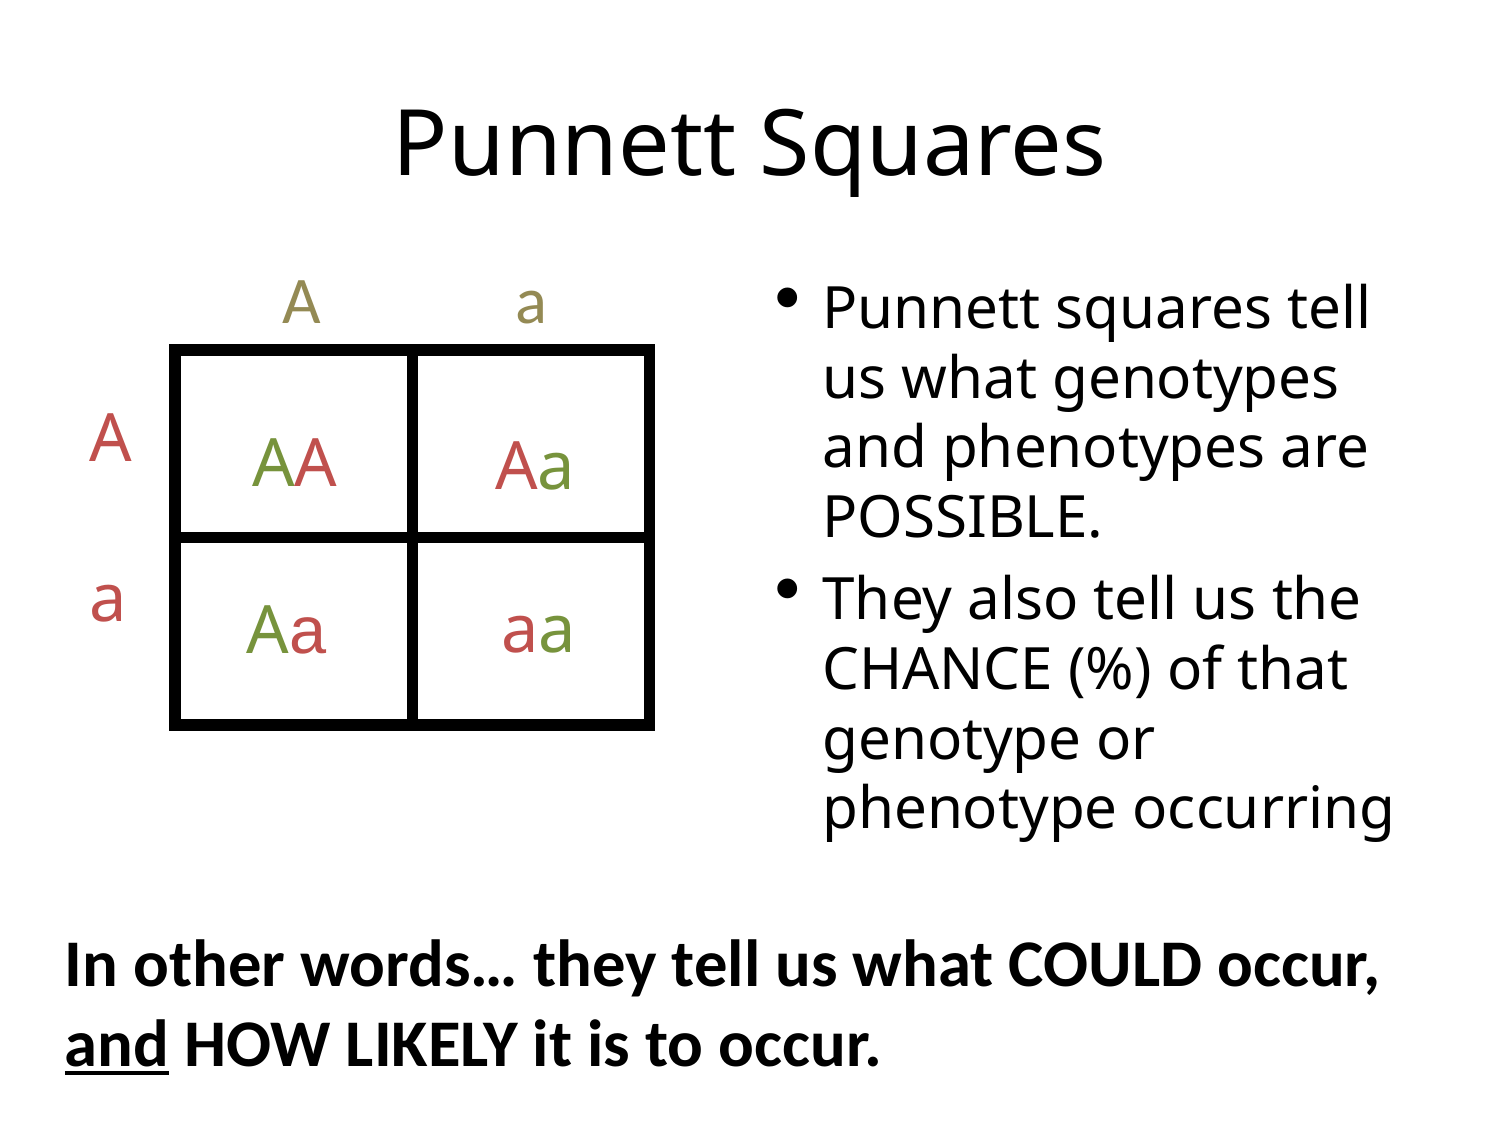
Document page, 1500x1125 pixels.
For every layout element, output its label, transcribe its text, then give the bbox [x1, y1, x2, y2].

table_header [418, 356, 644, 532]
list Punnett squares tell us what genotypes and phenotypes are POSSIBLE. They also tell us the CHANCE (%) of that genotype or phenotype occurring [762, 262, 1425, 912]
text_box Aa [232, 579, 358, 674]
table_cell [181, 543, 407, 719]
title Punnett Squares [75, 45, 1425, 233]
text_box aa [486, 578, 612, 674]
text_box In other words… they tell us what COULD occur, and HOW LIKELY it is to occur. [49, 912, 1463, 1088]
table_header [181, 356, 407, 532]
table_cell [418, 543, 644, 719]
text_box A a [74, 387, 138, 643]
text_box Aa [480, 415, 618, 511]
text_box AA [237, 412, 375, 508]
text_box A a [237, 249, 588, 345]
